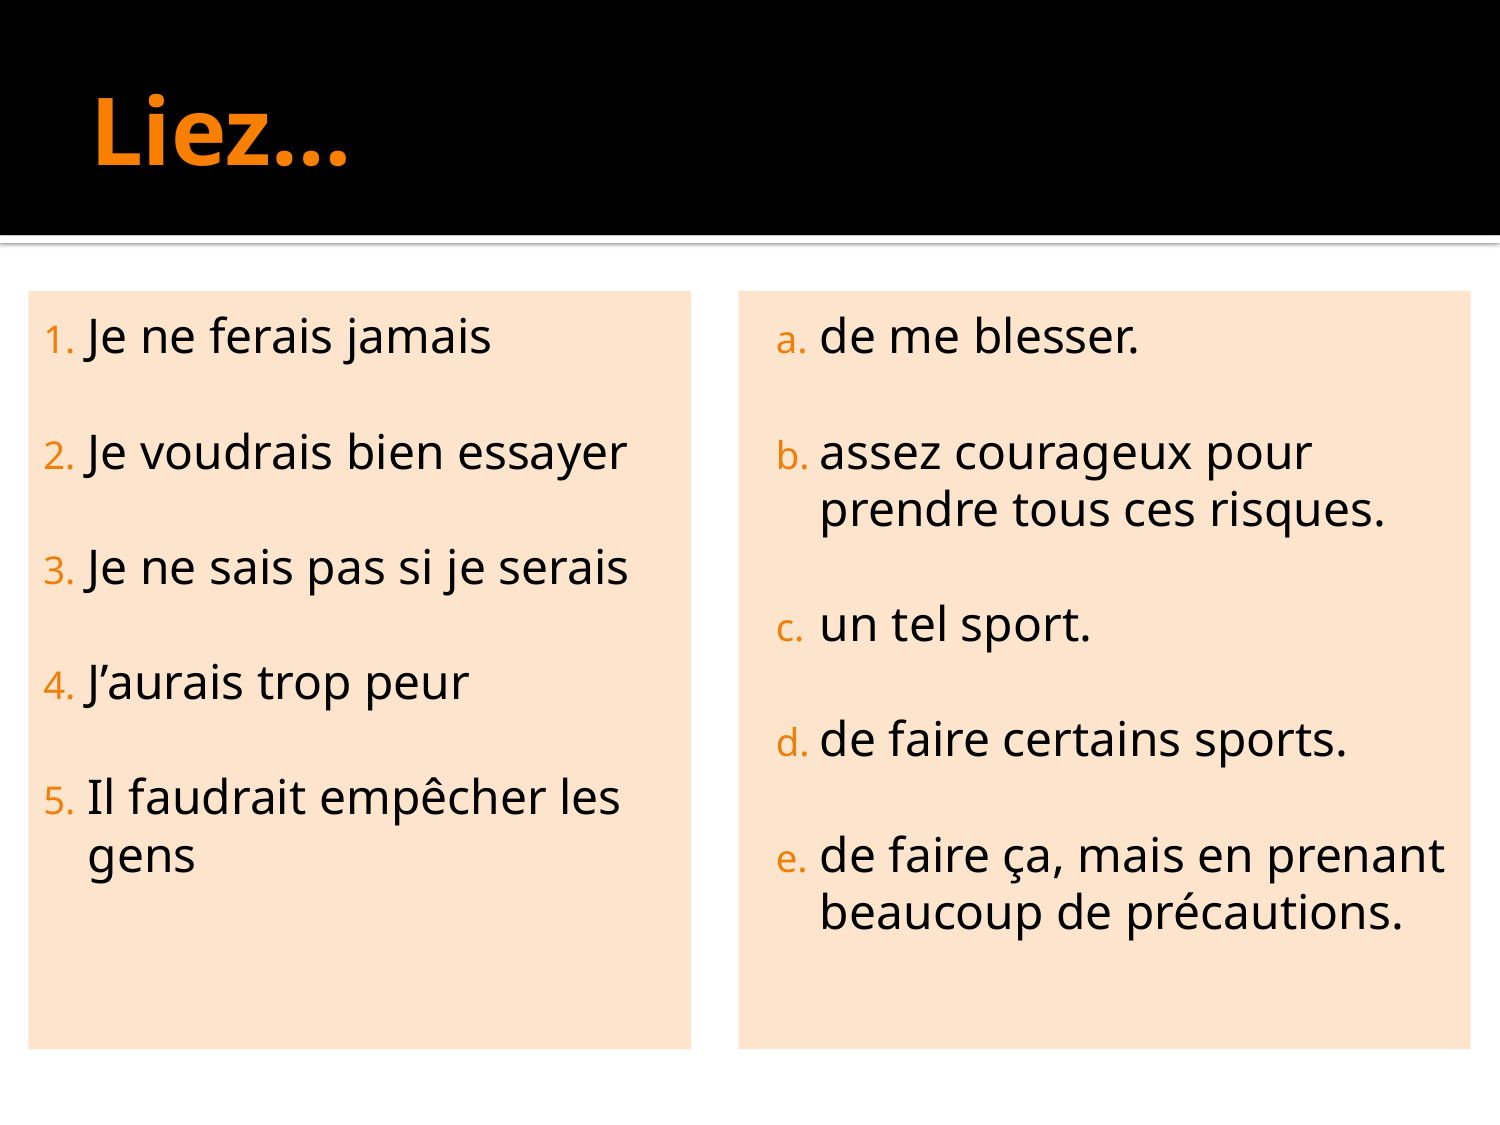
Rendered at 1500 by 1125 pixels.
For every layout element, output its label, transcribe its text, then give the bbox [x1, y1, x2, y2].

list Je ne ferais jamais Je voudrais bien essayer Je ne sais pas si je serais J’aurais trop peur Il faudrait empêcher les gens [28, 290, 692, 1050]
list de me blesser. assez courageux pour prendre tous ces risques. un tel sport. de faire certains sports. de faire ça, mais en prenant beaucoup de précautions. [738, 290, 1471, 1050]
title Liez… [75, 24, 1425, 231]
